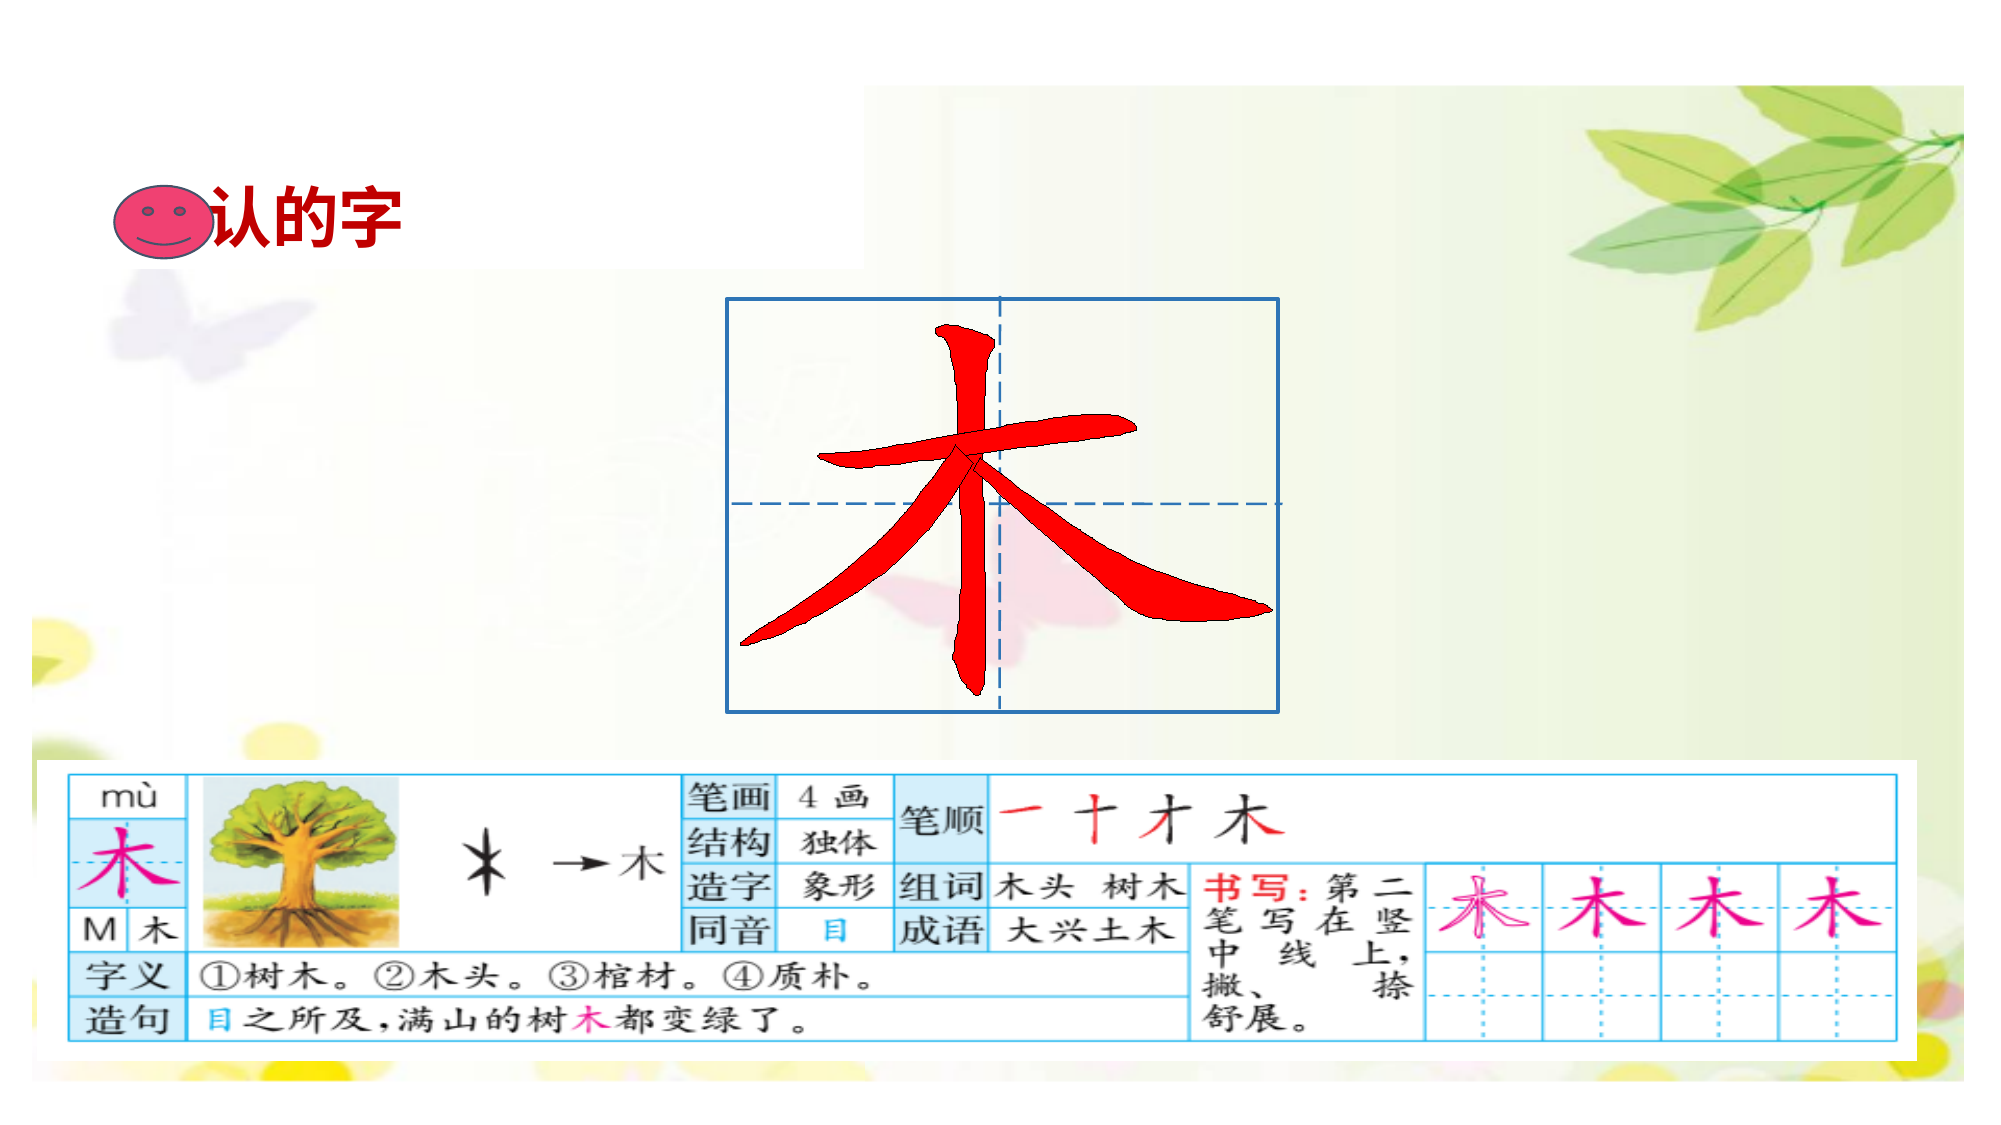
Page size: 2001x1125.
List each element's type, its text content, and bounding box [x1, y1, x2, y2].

picture [31, 84, 1964, 1093]
list 会认的字 [70, 179, 864, 269]
text_box [114, 185, 214, 259]
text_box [726, 295, 1283, 713]
